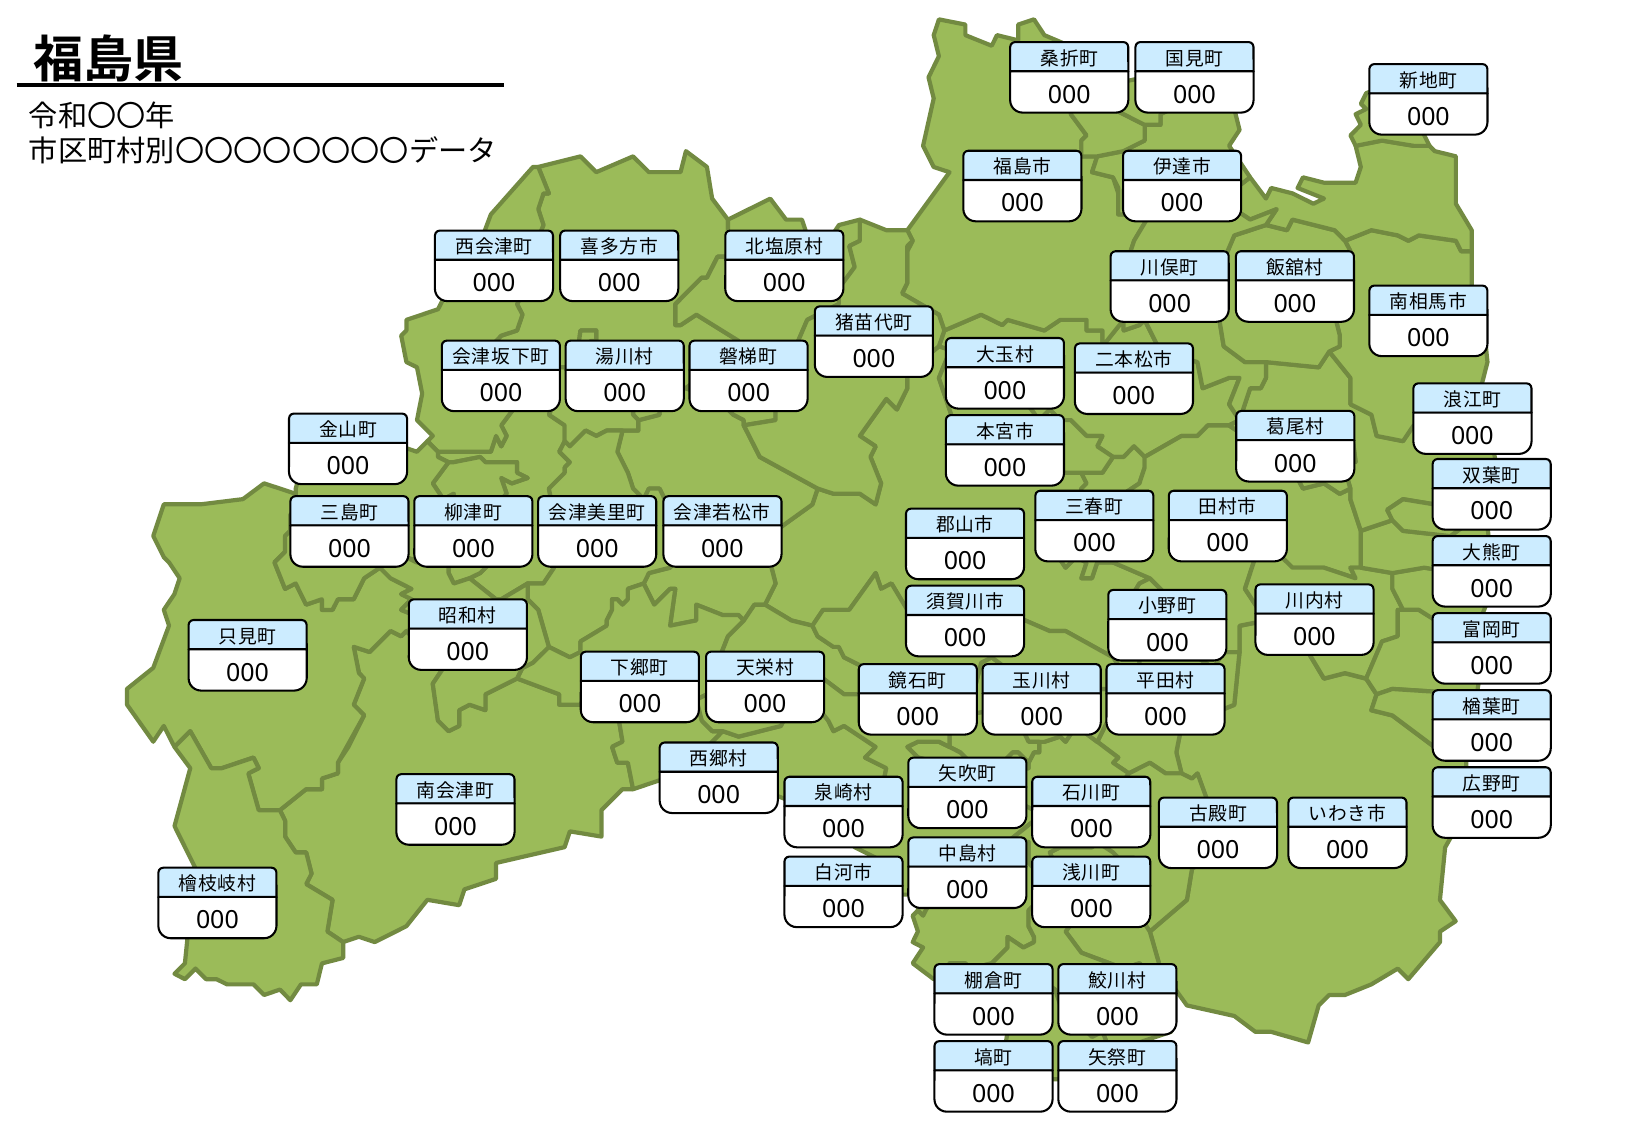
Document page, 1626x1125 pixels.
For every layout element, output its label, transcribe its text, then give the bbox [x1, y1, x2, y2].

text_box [1106, 663, 1225, 735]
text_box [1432, 458, 1551, 530]
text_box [580, 651, 700, 723]
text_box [1432, 689, 1551, 762]
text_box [290, 495, 409, 568]
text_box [288, 413, 408, 485]
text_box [559, 230, 679, 302]
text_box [945, 414, 1065, 486]
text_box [1235, 251, 1355, 323]
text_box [408, 599, 528, 671]
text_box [1074, 343, 1194, 415]
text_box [1058, 963, 1177, 1035]
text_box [1369, 285, 1488, 357]
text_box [905, 508, 1025, 580]
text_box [1058, 1042, 1177, 1112]
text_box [441, 340, 561, 412]
text_box 福島県 [19, 20, 123, 83]
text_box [565, 340, 685, 412]
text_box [1135, 41, 1254, 113]
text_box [814, 306, 934, 378]
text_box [1035, 490, 1154, 562]
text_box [1432, 612, 1551, 684]
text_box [908, 757, 1027, 829]
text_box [434, 230, 554, 302]
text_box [1235, 410, 1355, 482]
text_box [945, 337, 1065, 409]
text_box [725, 230, 844, 302]
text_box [705, 651, 825, 723]
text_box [784, 776, 903, 848]
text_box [934, 1042, 1053, 1112]
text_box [396, 773, 515, 845]
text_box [126, 19, 1499, 1106]
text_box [1031, 856, 1151, 928]
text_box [1413, 383, 1532, 455]
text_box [934, 963, 1053, 1035]
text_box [1432, 767, 1551, 839]
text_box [1158, 797, 1278, 869]
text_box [663, 495, 782, 568]
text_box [1110, 251, 1229, 323]
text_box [1108, 589, 1227, 661]
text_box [414, 495, 533, 568]
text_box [1031, 776, 1151, 848]
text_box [784, 856, 903, 928]
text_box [158, 867, 277, 939]
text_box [982, 663, 1101, 735]
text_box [188, 619, 307, 691]
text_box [908, 837, 1027, 909]
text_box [963, 150, 1082, 222]
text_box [1288, 797, 1407, 869]
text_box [1255, 584, 1374, 656]
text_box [1432, 535, 1551, 607]
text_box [1009, 41, 1129, 113]
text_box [659, 742, 779, 814]
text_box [1122, 150, 1242, 222]
text_box 令和〇〇年 市区町村別〇〇〇〇〇〇〇〇データ [14, 89, 121, 175]
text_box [1369, 63, 1488, 135]
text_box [858, 663, 978, 735]
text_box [1168, 490, 1288, 562]
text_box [537, 495, 657, 568]
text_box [689, 340, 808, 412]
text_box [905, 585, 1025, 657]
